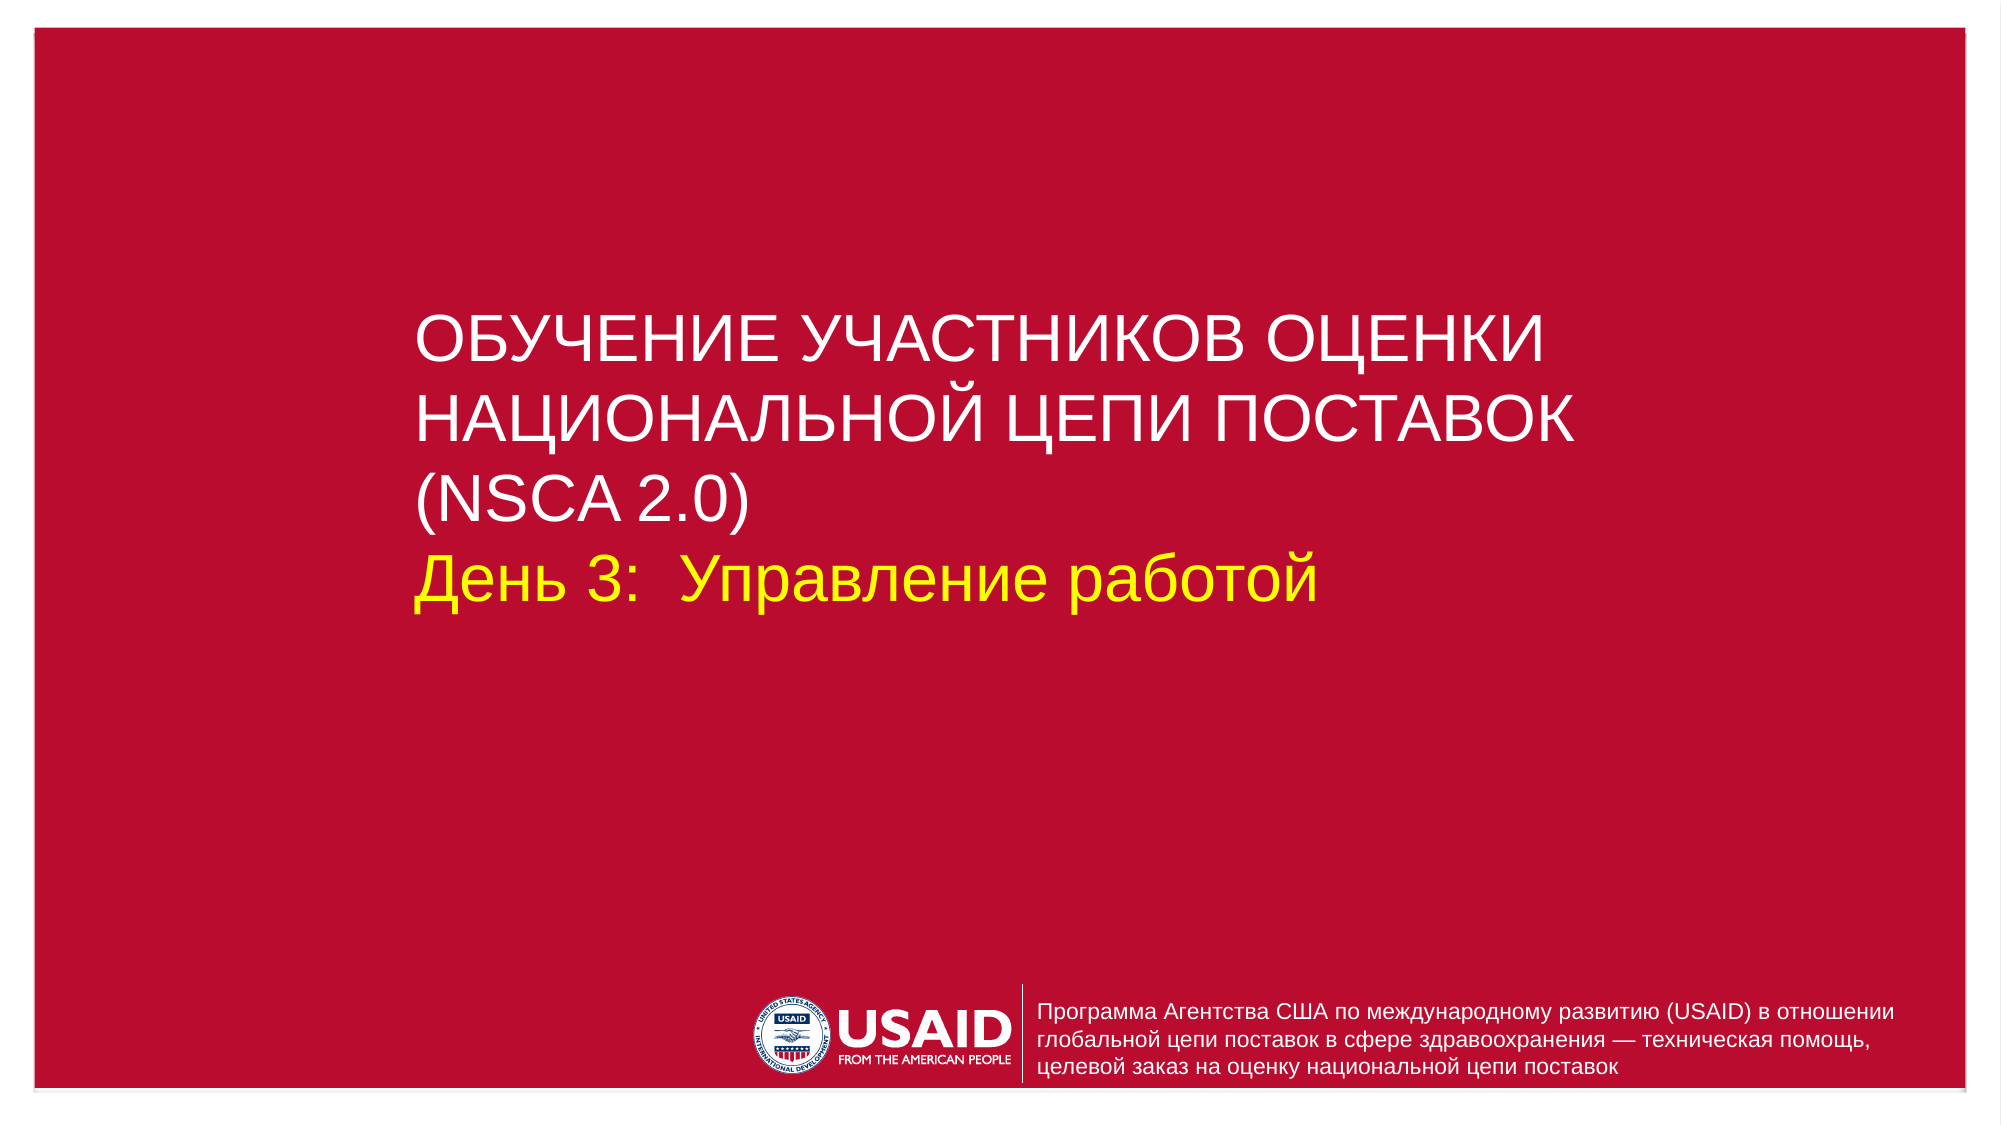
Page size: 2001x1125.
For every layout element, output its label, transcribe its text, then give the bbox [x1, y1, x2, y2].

text_box [32, 26, 1968, 1090]
picture [748, 990, 1022, 1084]
text_box ОБУЧЕНИЕ УЧАСТНИКОВ ОЦЕНКИ НАЦИОНАЛЬНОЙ ЦЕПИ ПОСТАВОК (NSCA 2.0) День 3: Управление работой [399, 242, 1763, 643]
text_box Программа Агентства США по международному развитию (USAID) в отношении глобальной цепи поставок в сфере здравоохранения ― техническая помощь, целевой заказ на оценку национальной цепи поставок [1026, 989, 1992, 1087]
